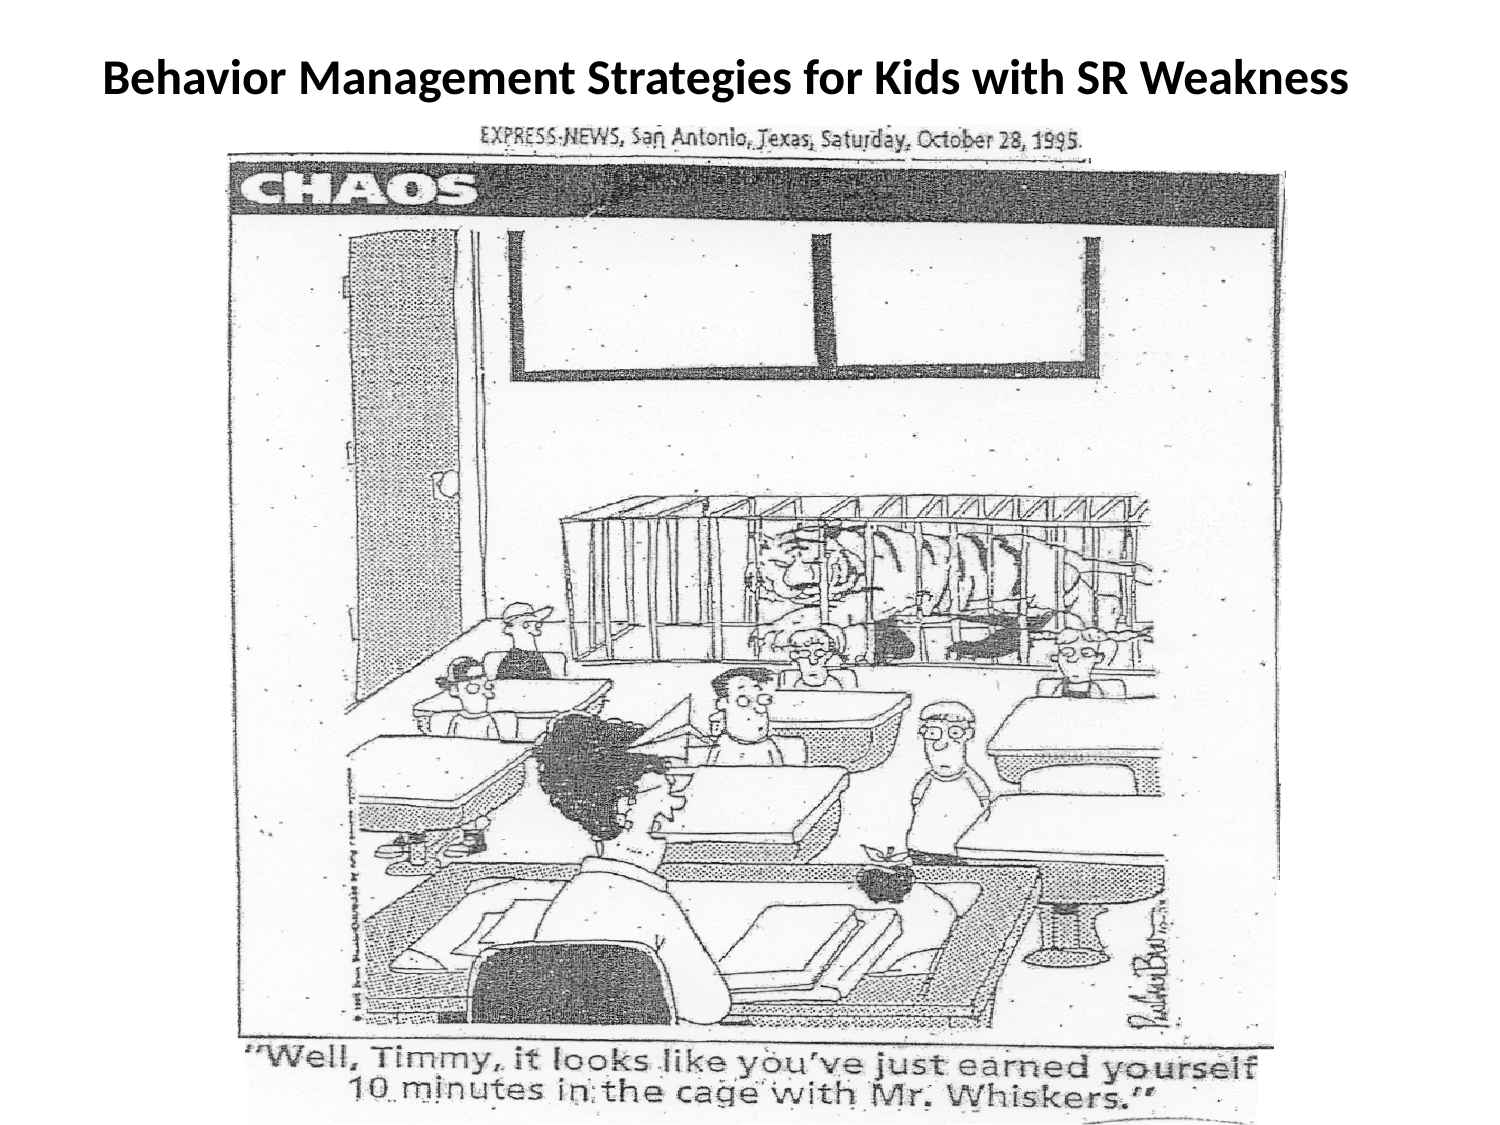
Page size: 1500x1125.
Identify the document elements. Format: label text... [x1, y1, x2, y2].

text_box Behavior Management Strategies for Kids with SR Weakness [87, 37, 1463, 113]
picture [224, 124, 1288, 1125]
